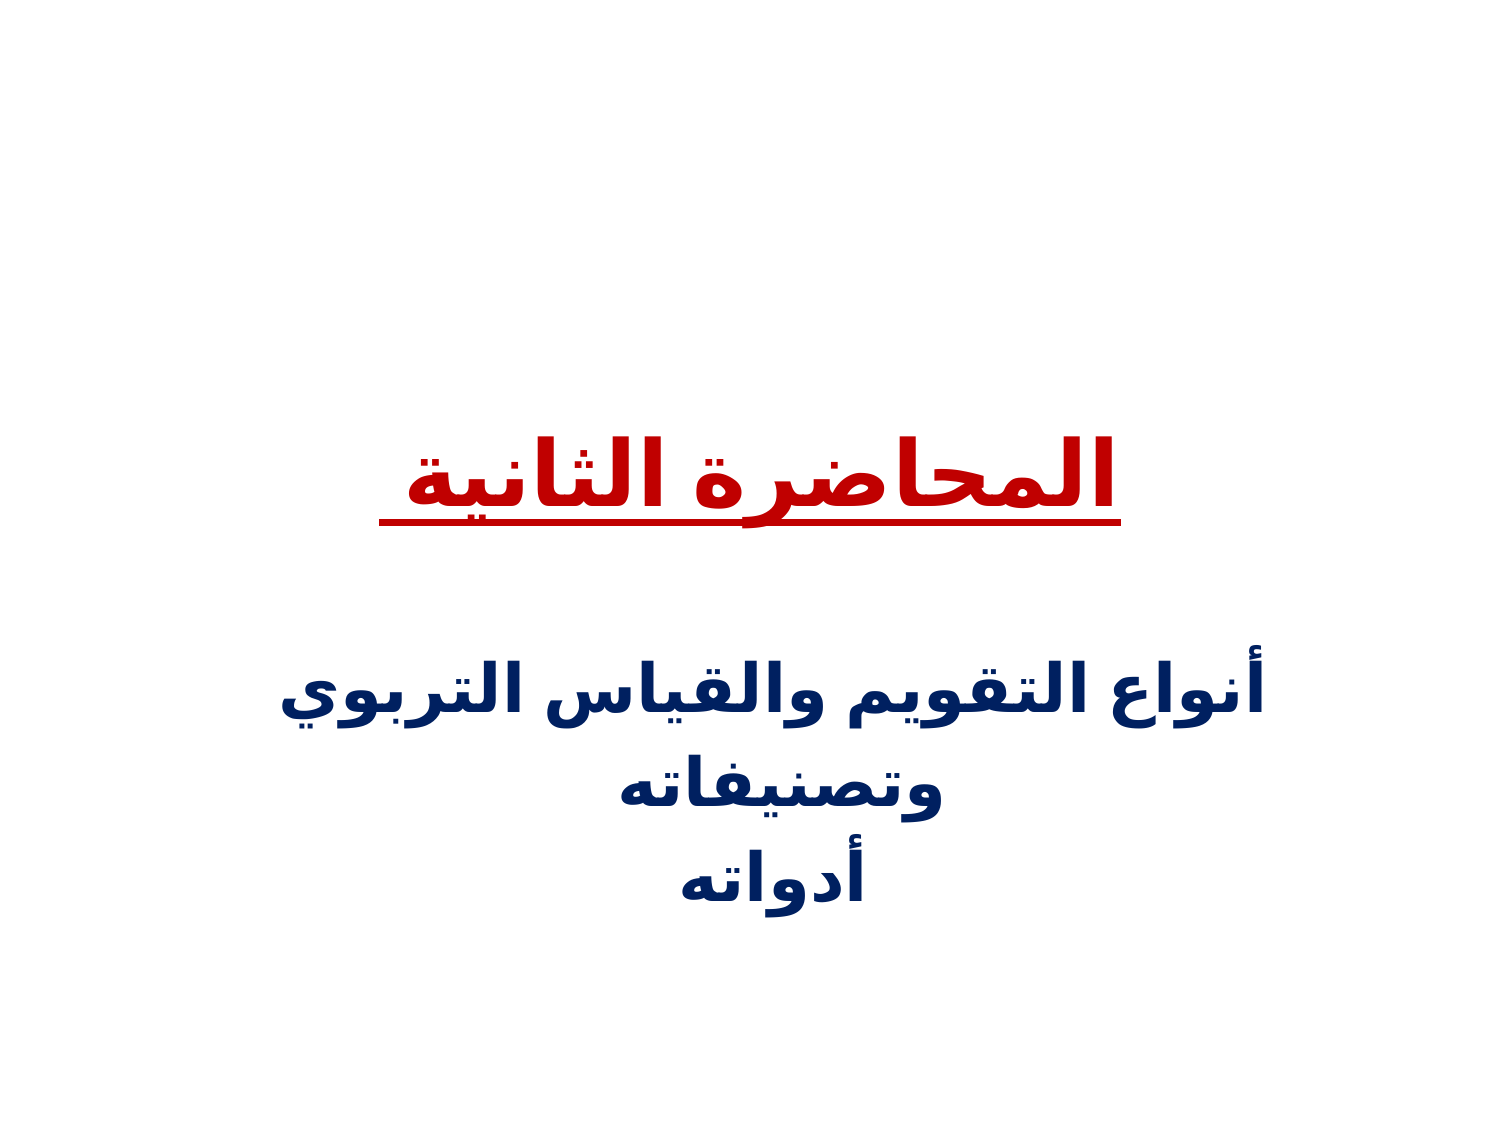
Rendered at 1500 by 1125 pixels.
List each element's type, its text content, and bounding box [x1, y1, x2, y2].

subtitle أنواع التقويم والقياس التربوي وتصنيفاته أدواته [93, 637, 1454, 925]
title المحاضرة الثانية [112, 349, 1388, 591]
